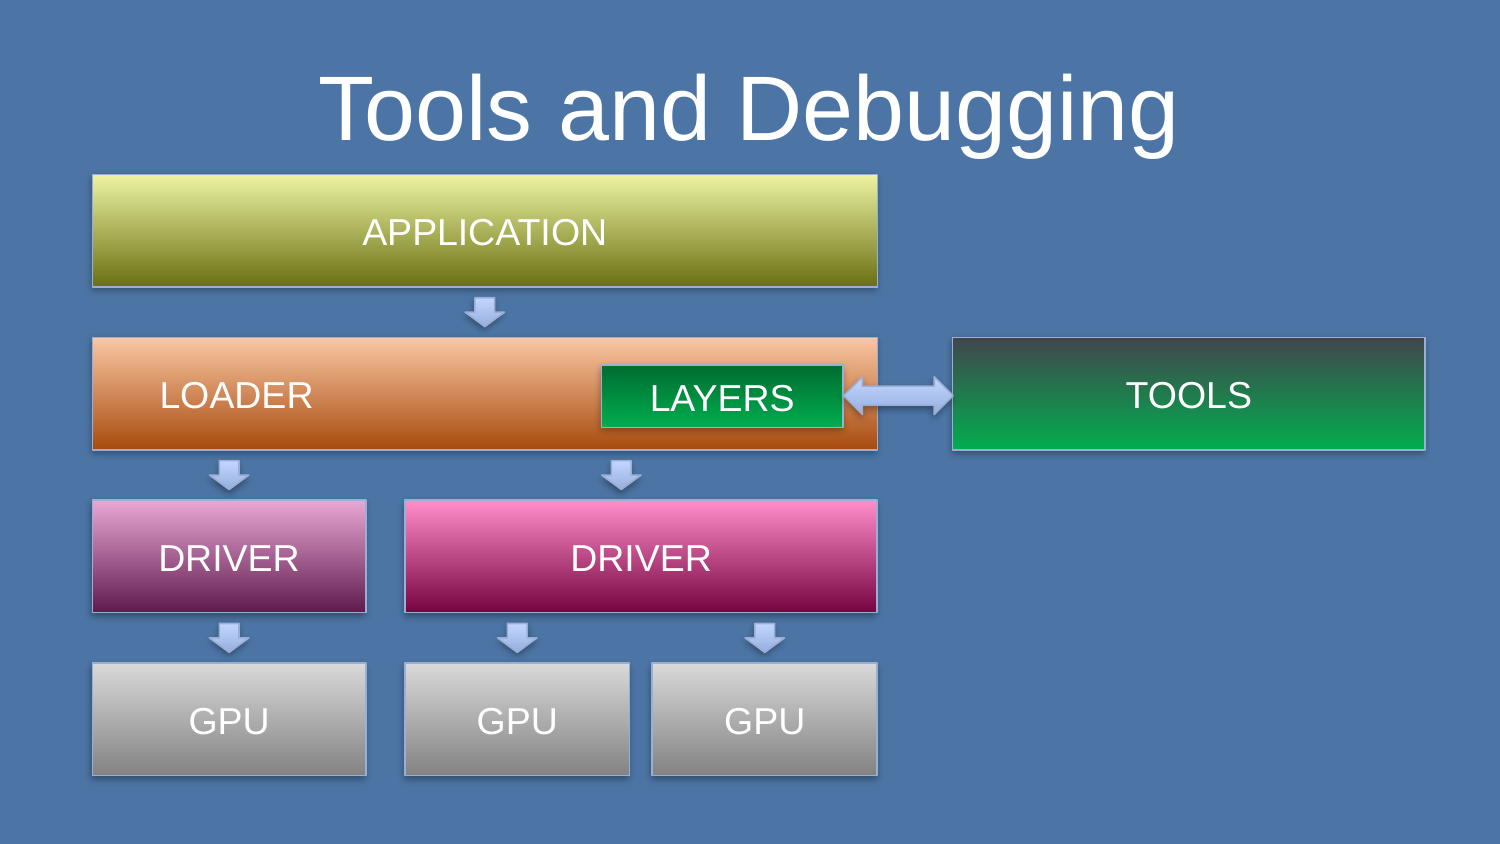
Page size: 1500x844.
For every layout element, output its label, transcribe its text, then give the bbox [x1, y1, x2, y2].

text_box GPU [651, 662, 878, 776]
text_box [843, 376, 954, 416]
title Tools and Debugging [75, 33, 1425, 175]
text_box GPU [404, 662, 630, 776]
text_box LAYERS [601, 364, 844, 428]
text_box LOADER [92, 337, 878, 451]
text_box [208, 622, 250, 654]
text_box TOOLS [952, 337, 1426, 451]
text_box APPLICATION [92, 174, 878, 288]
text_box DRIVER [92, 499, 367, 613]
text_box DRIVER [404, 499, 878, 613]
text_box [496, 622, 538, 654]
text_box [744, 622, 786, 654]
text_box [464, 296, 506, 328]
text_box [208, 459, 250, 491]
text_box GPU [92, 662, 367, 776]
text_box [600, 459, 642, 491]
